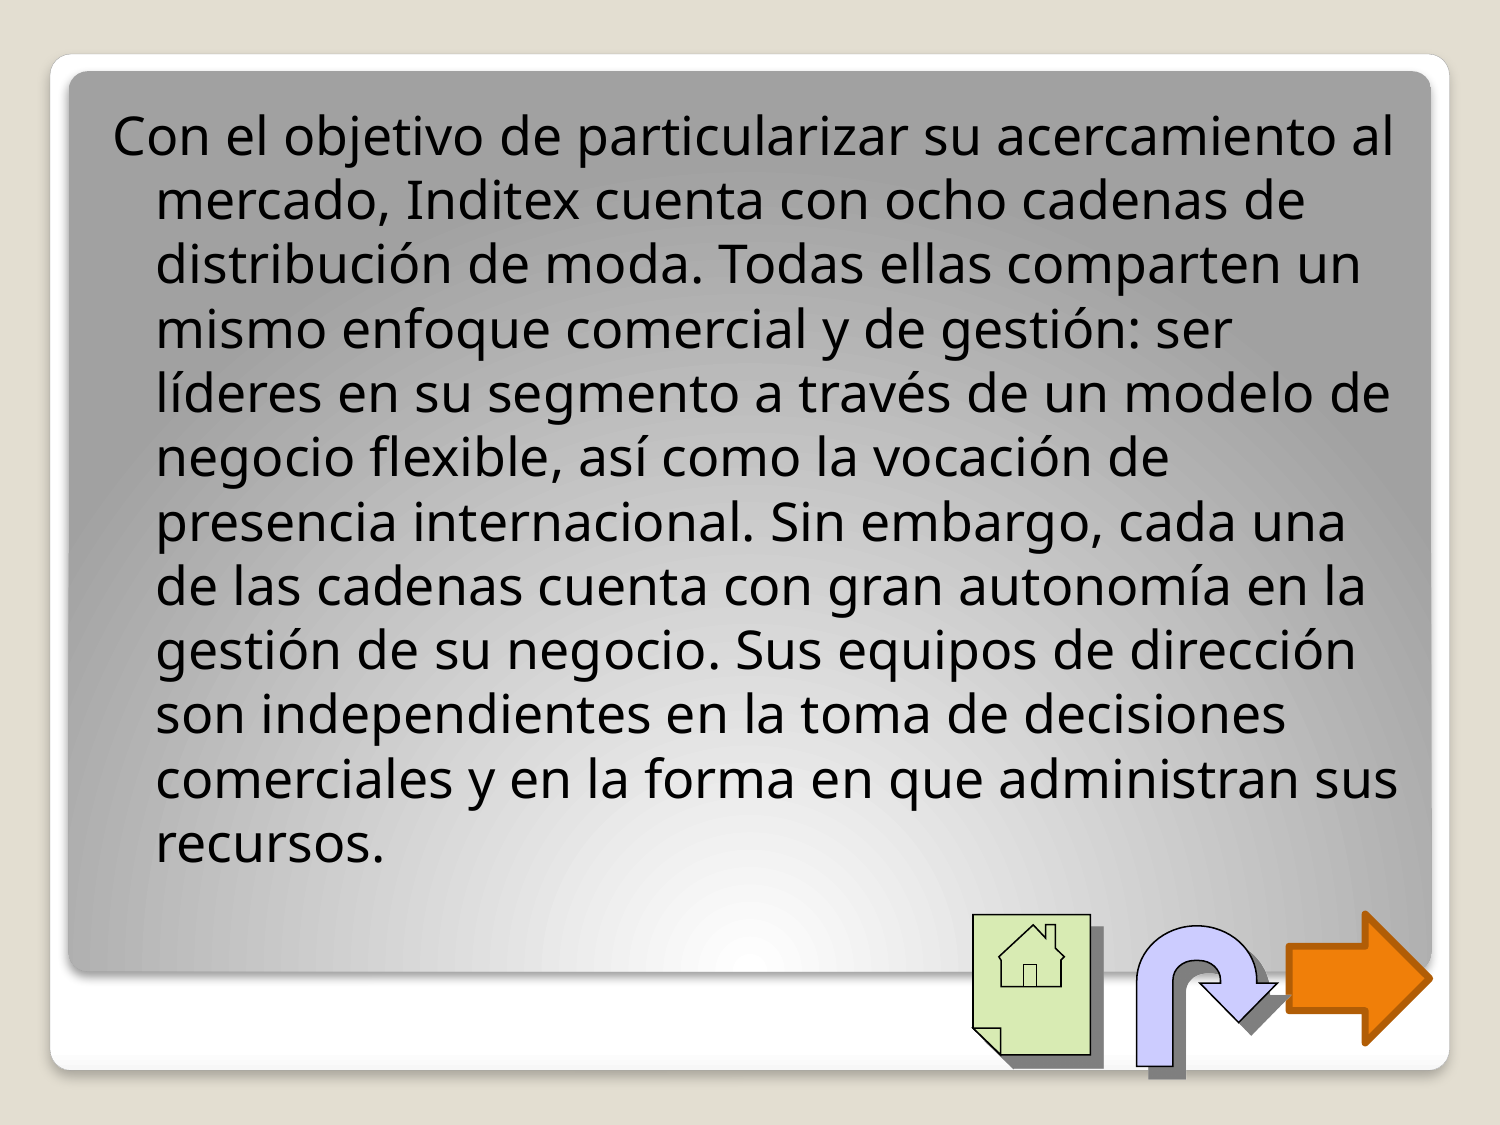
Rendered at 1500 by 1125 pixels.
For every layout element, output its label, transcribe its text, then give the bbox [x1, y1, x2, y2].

text_box [1136, 925, 1278, 1067]
text_box [972, 914, 1091, 1055]
text_box [1285, 910, 1434, 1047]
list Con el objetivo de particularizar su acercamiento al mercado, Inditex cuenta con ocho cadenas de distribución de moda. Todas ellas comparten un mismo enfoque comercial y de gestión: ser líderes en su segmento a través de un modelo de negocio flexible, así como la vocación de presencia internacional. Sin embargo, cada una de las cadenas cuenta con gran autonomía en la gestión de su negocio. Sus equipos de dirección son independientes en la toma de decisiones comerciales y en la forma en que administran sus recursos. [82, 86, 1425, 891]
